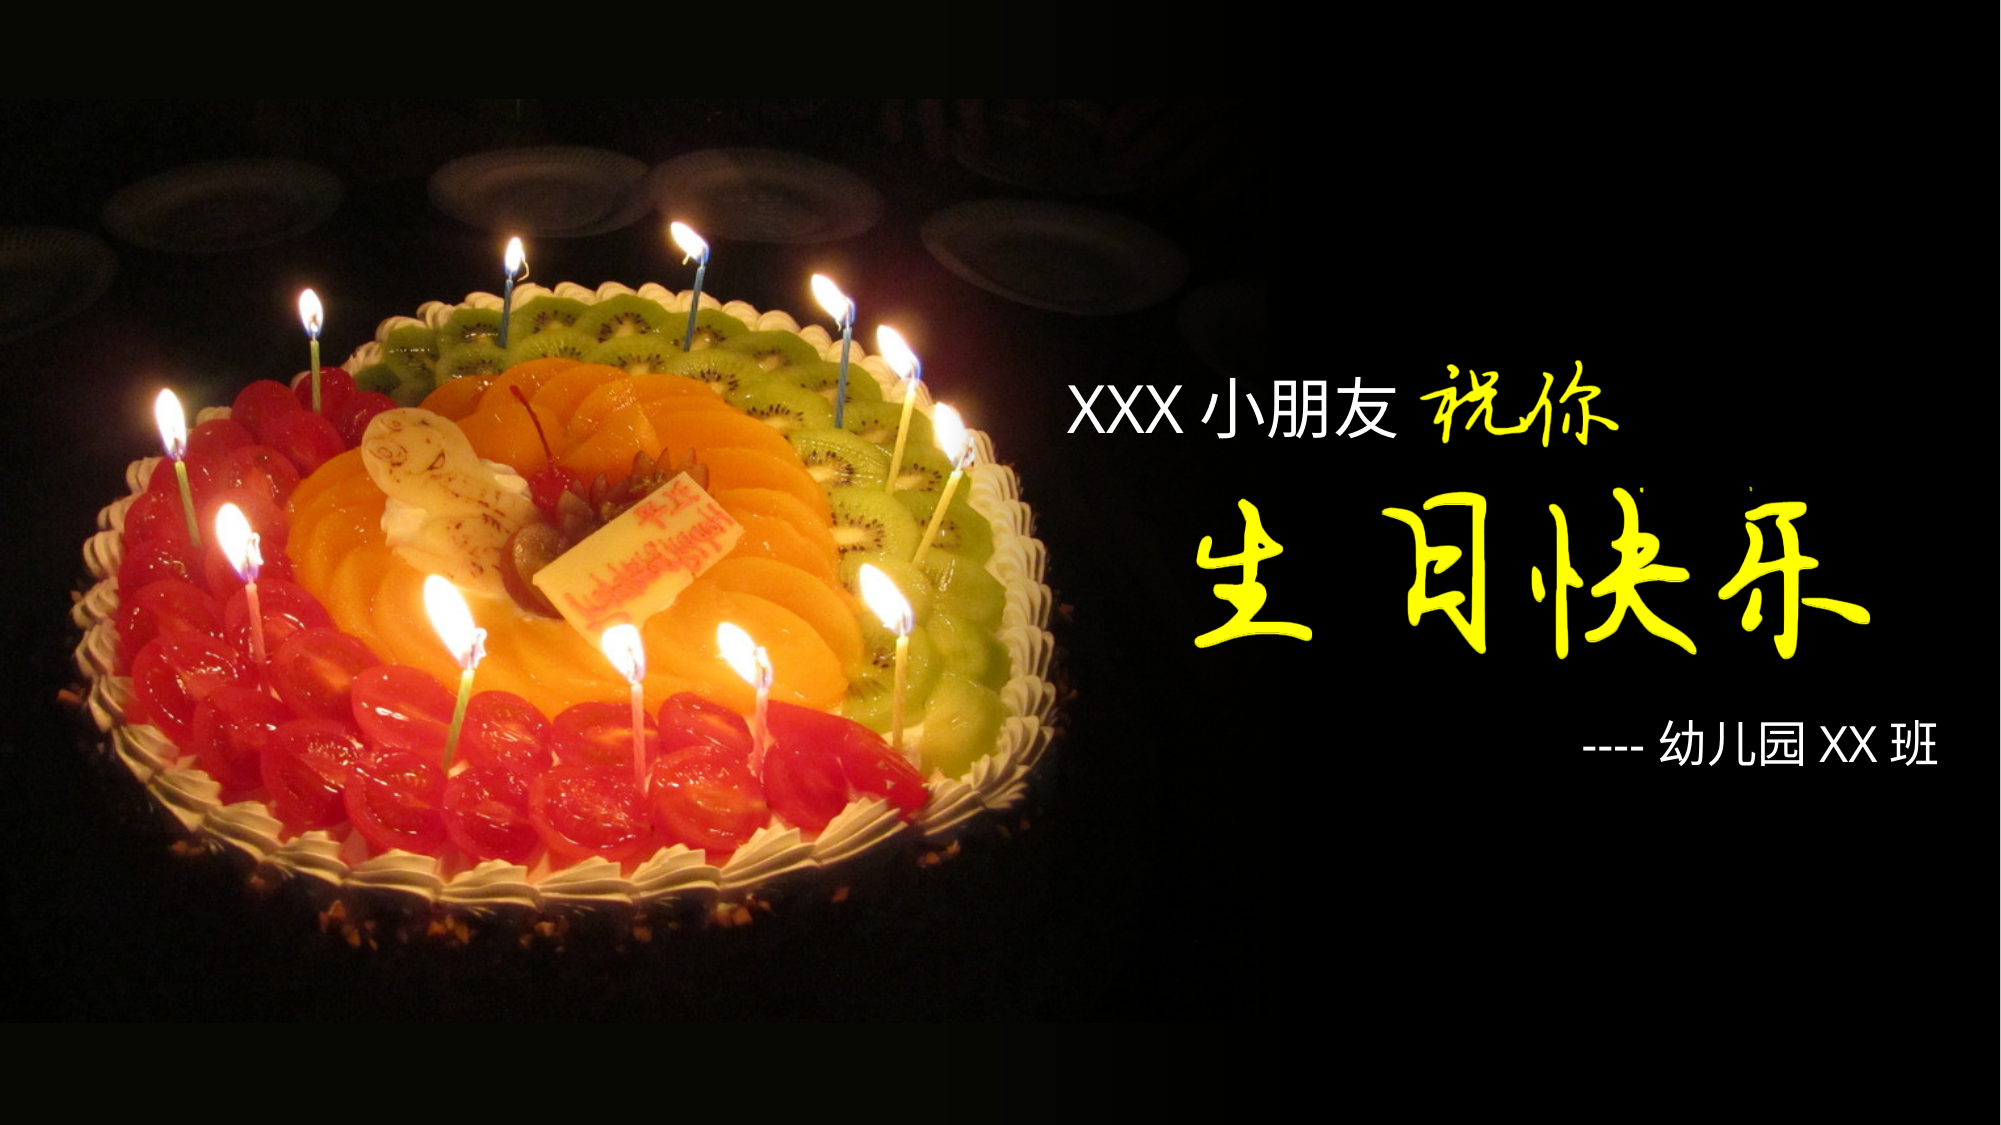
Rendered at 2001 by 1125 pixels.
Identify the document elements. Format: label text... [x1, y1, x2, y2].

text_box XXX小朋友 [1052, 360, 1363, 407]
picture [0, 99, 1993, 1023]
